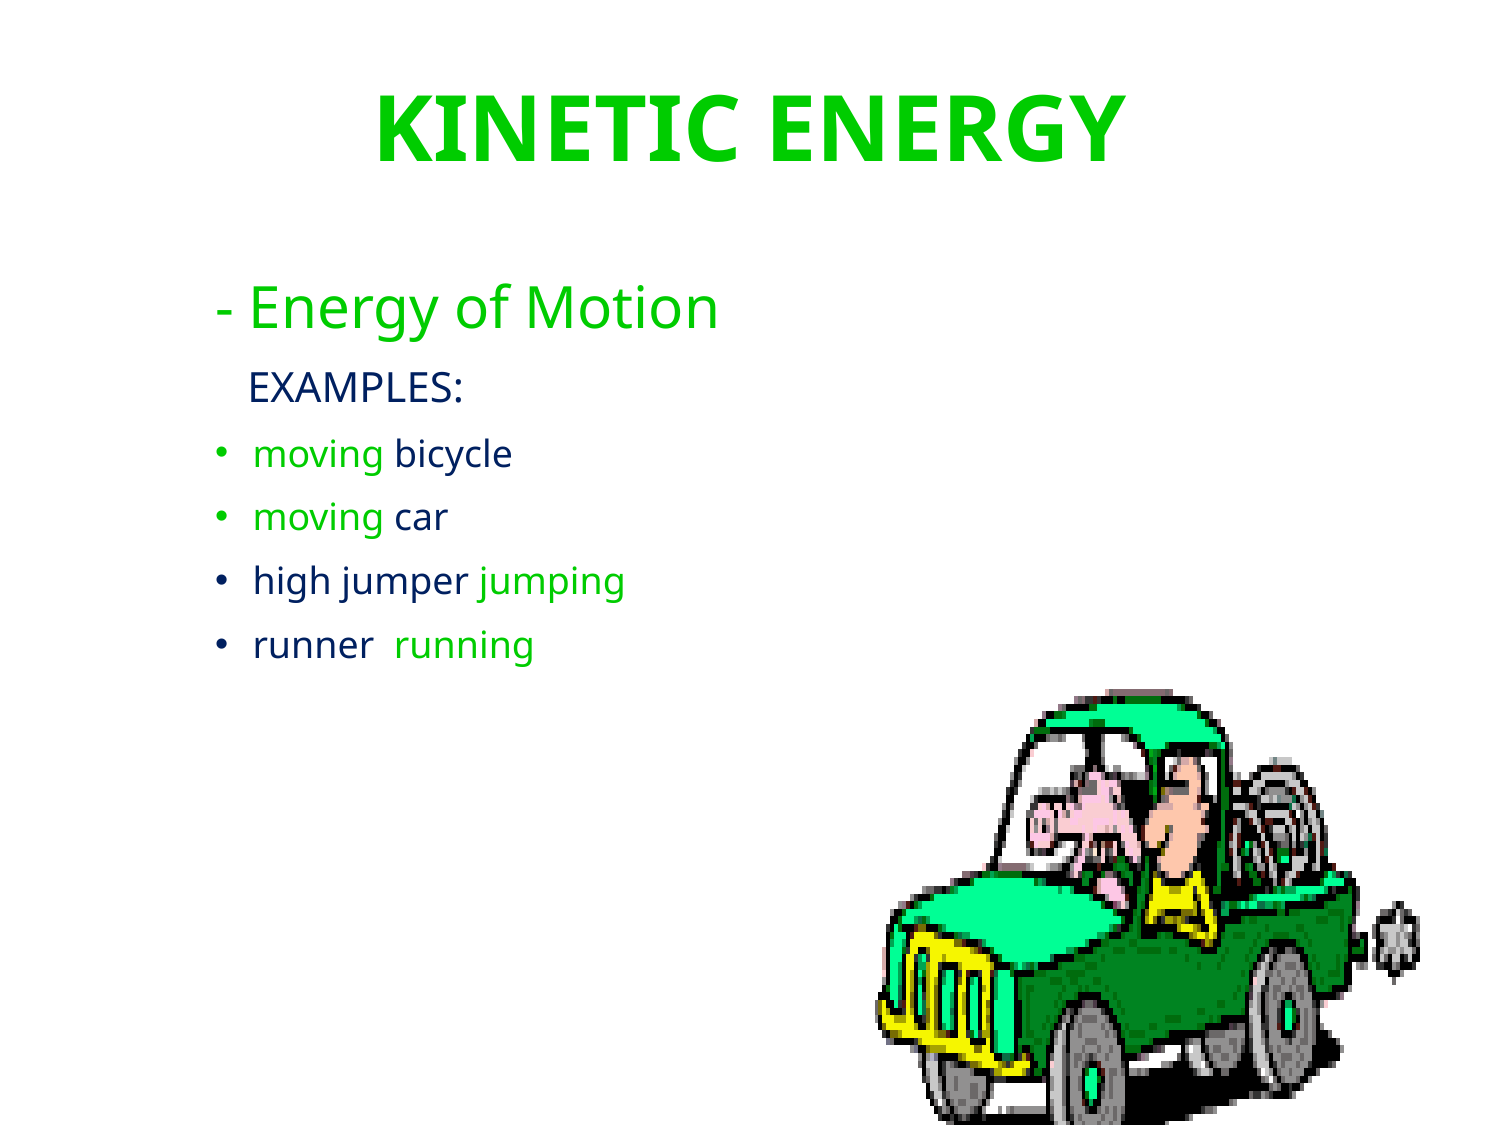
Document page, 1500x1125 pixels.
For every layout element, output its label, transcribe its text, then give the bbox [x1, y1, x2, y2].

title KINETIC ENERGY [0, 0, 1500, 251]
picture [874, 674, 1500, 1125]
list - Energy of Motion EXAMPLES: moving bicycle moving car high jumper jumping runner running [49, 262, 1500, 1088]
